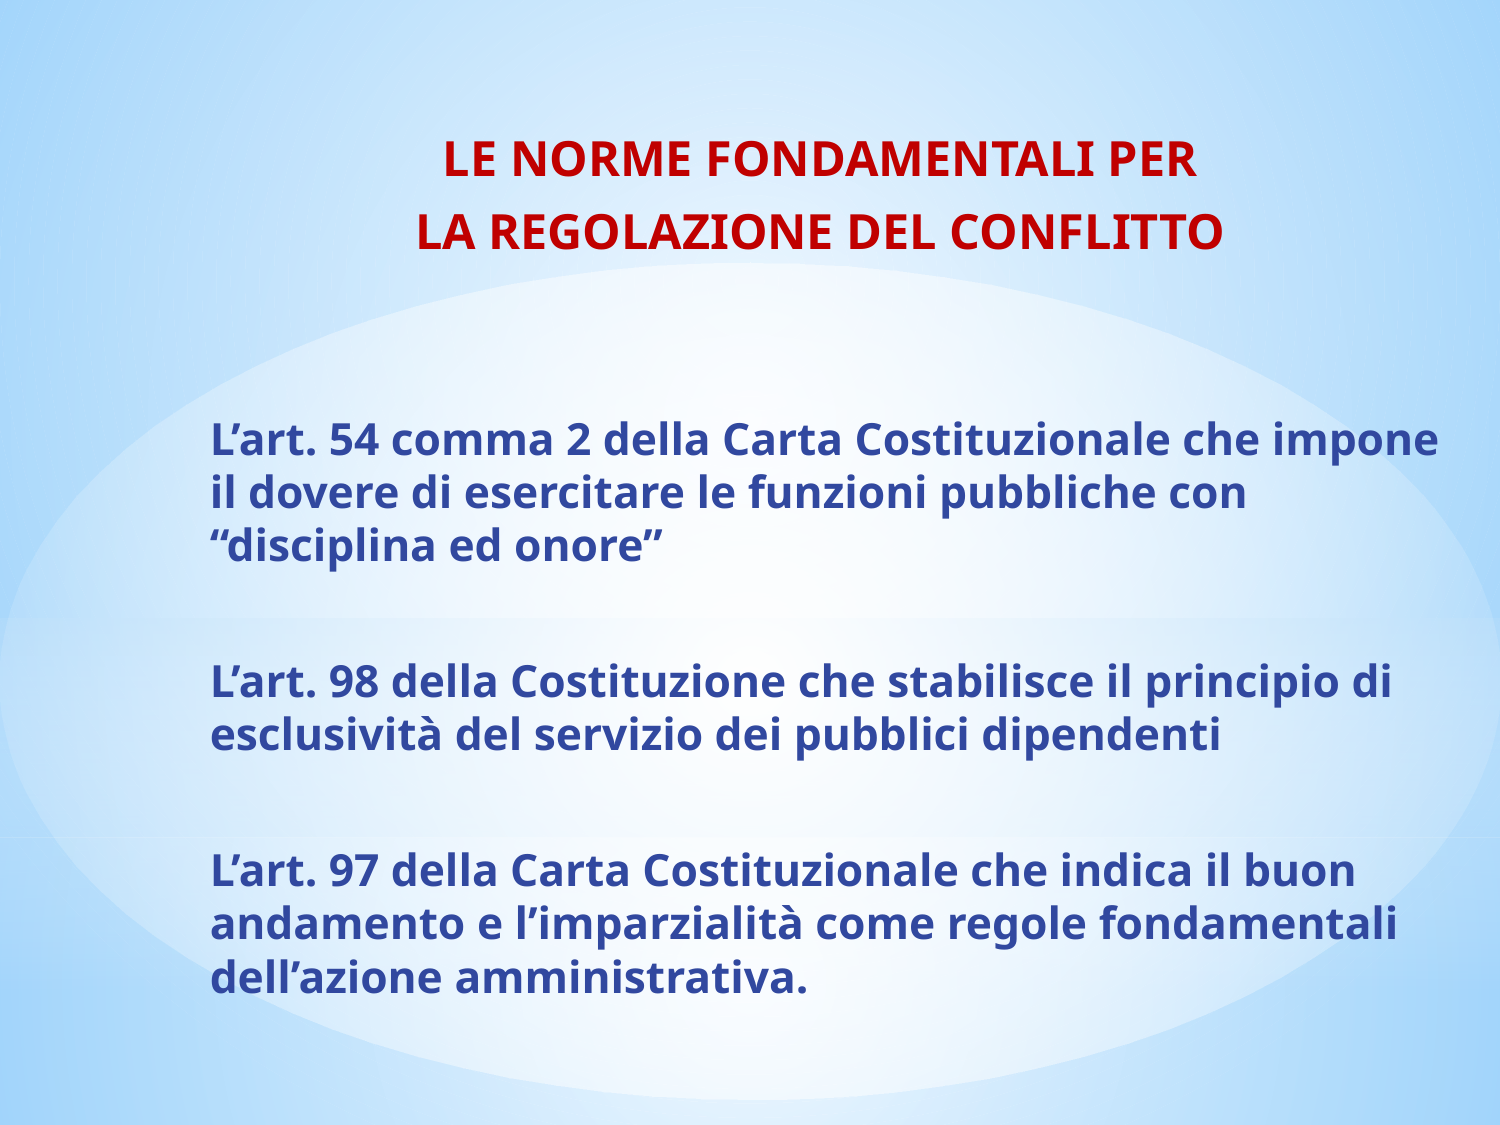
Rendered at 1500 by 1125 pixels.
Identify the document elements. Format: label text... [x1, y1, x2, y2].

list LE NORME FONDAMENTALI PER LA REGOLAZIONE DEL CONFLITTO L’art. 54 comma 2 della Carta Costituzionale che impone il dovere di esercitare le funzioni pubbliche con “disciplina ed onore” L’art. 98 della Costituzione che stabilisce il principio di esclusività del servizio dei pubblici dipendenti L’art. 97 della Carta Costituzionale che indica il buon andamento e l’imparzialità come regole fondamentali dell’azione amministrativa. [187, 120, 1459, 1012]
